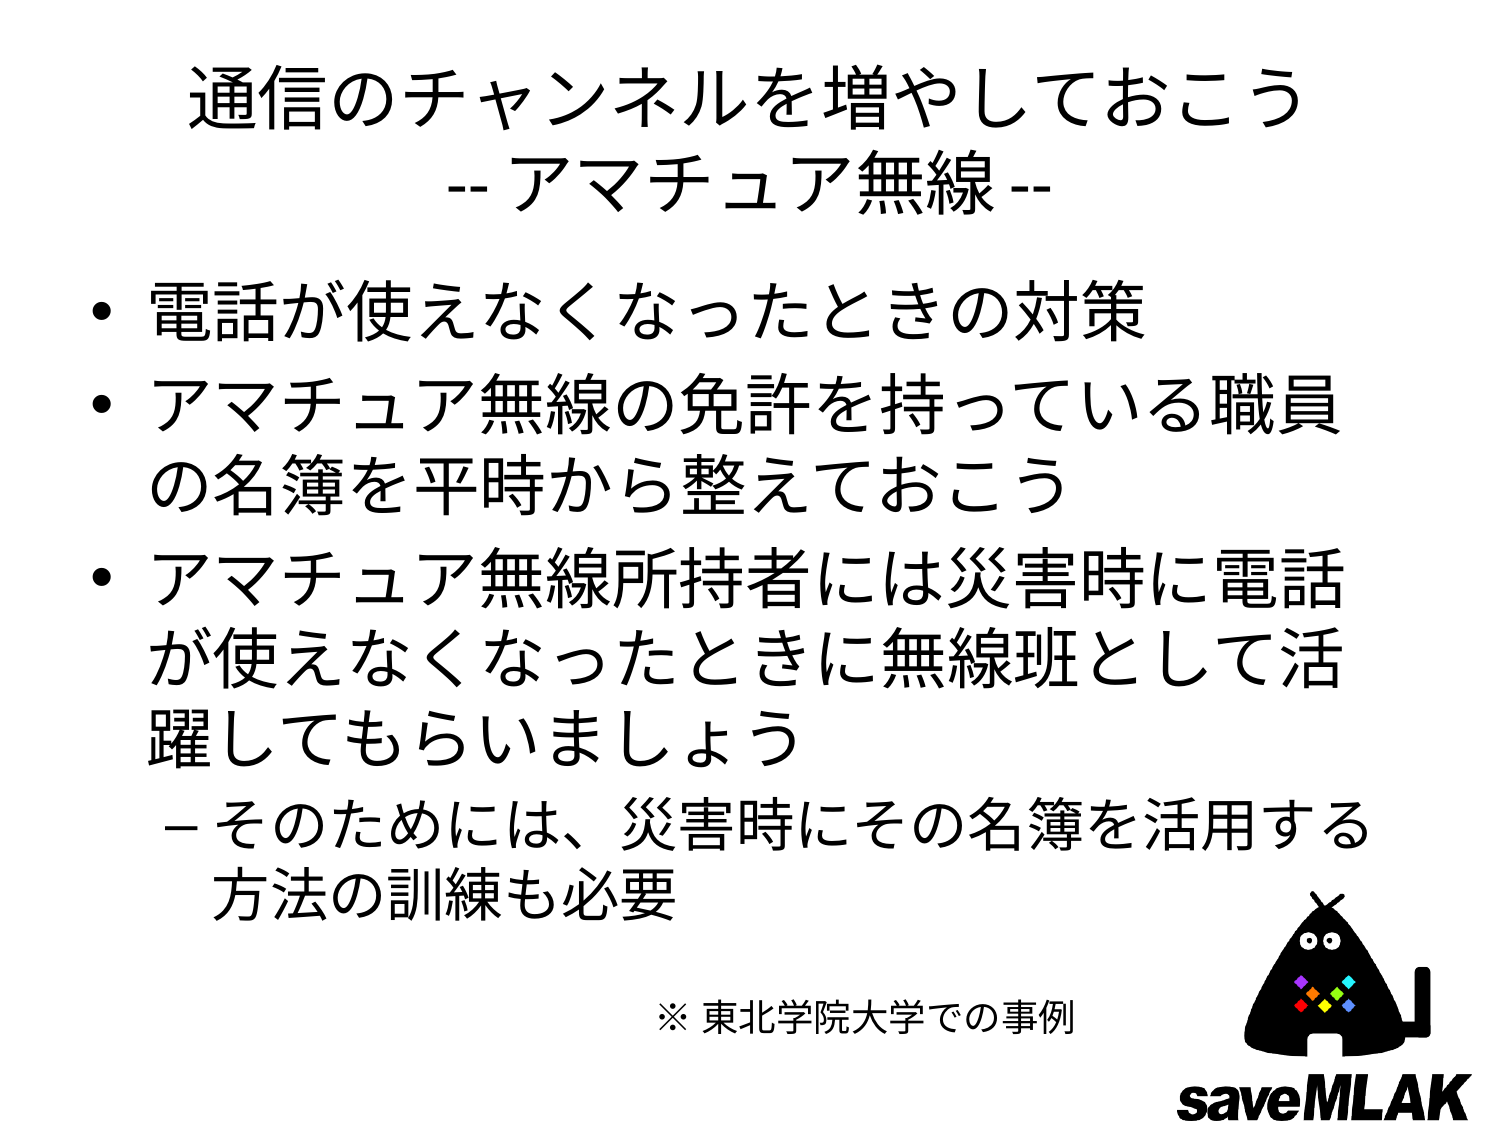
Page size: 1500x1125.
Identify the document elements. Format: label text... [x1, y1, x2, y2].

title 通信のチャンネルを増やしておこう --アマチュア無線-- [75, 45, 1425, 233]
text_box ※東北学院大学での事例 [639, 986, 1091, 1046]
picture [1177, 891, 1472, 1121]
list 電話が使えなくなったときの対策 アマチュア無線の免許を持っている職員の名簿を平時から整えておこう アマチュア無線所持者には災害時に電話が使えなくなったときに無線班として活躍してもらいましょう そのためには、災害時にその名簿を活用する方法の訓練も必要 [75, 262, 1425, 1005]
